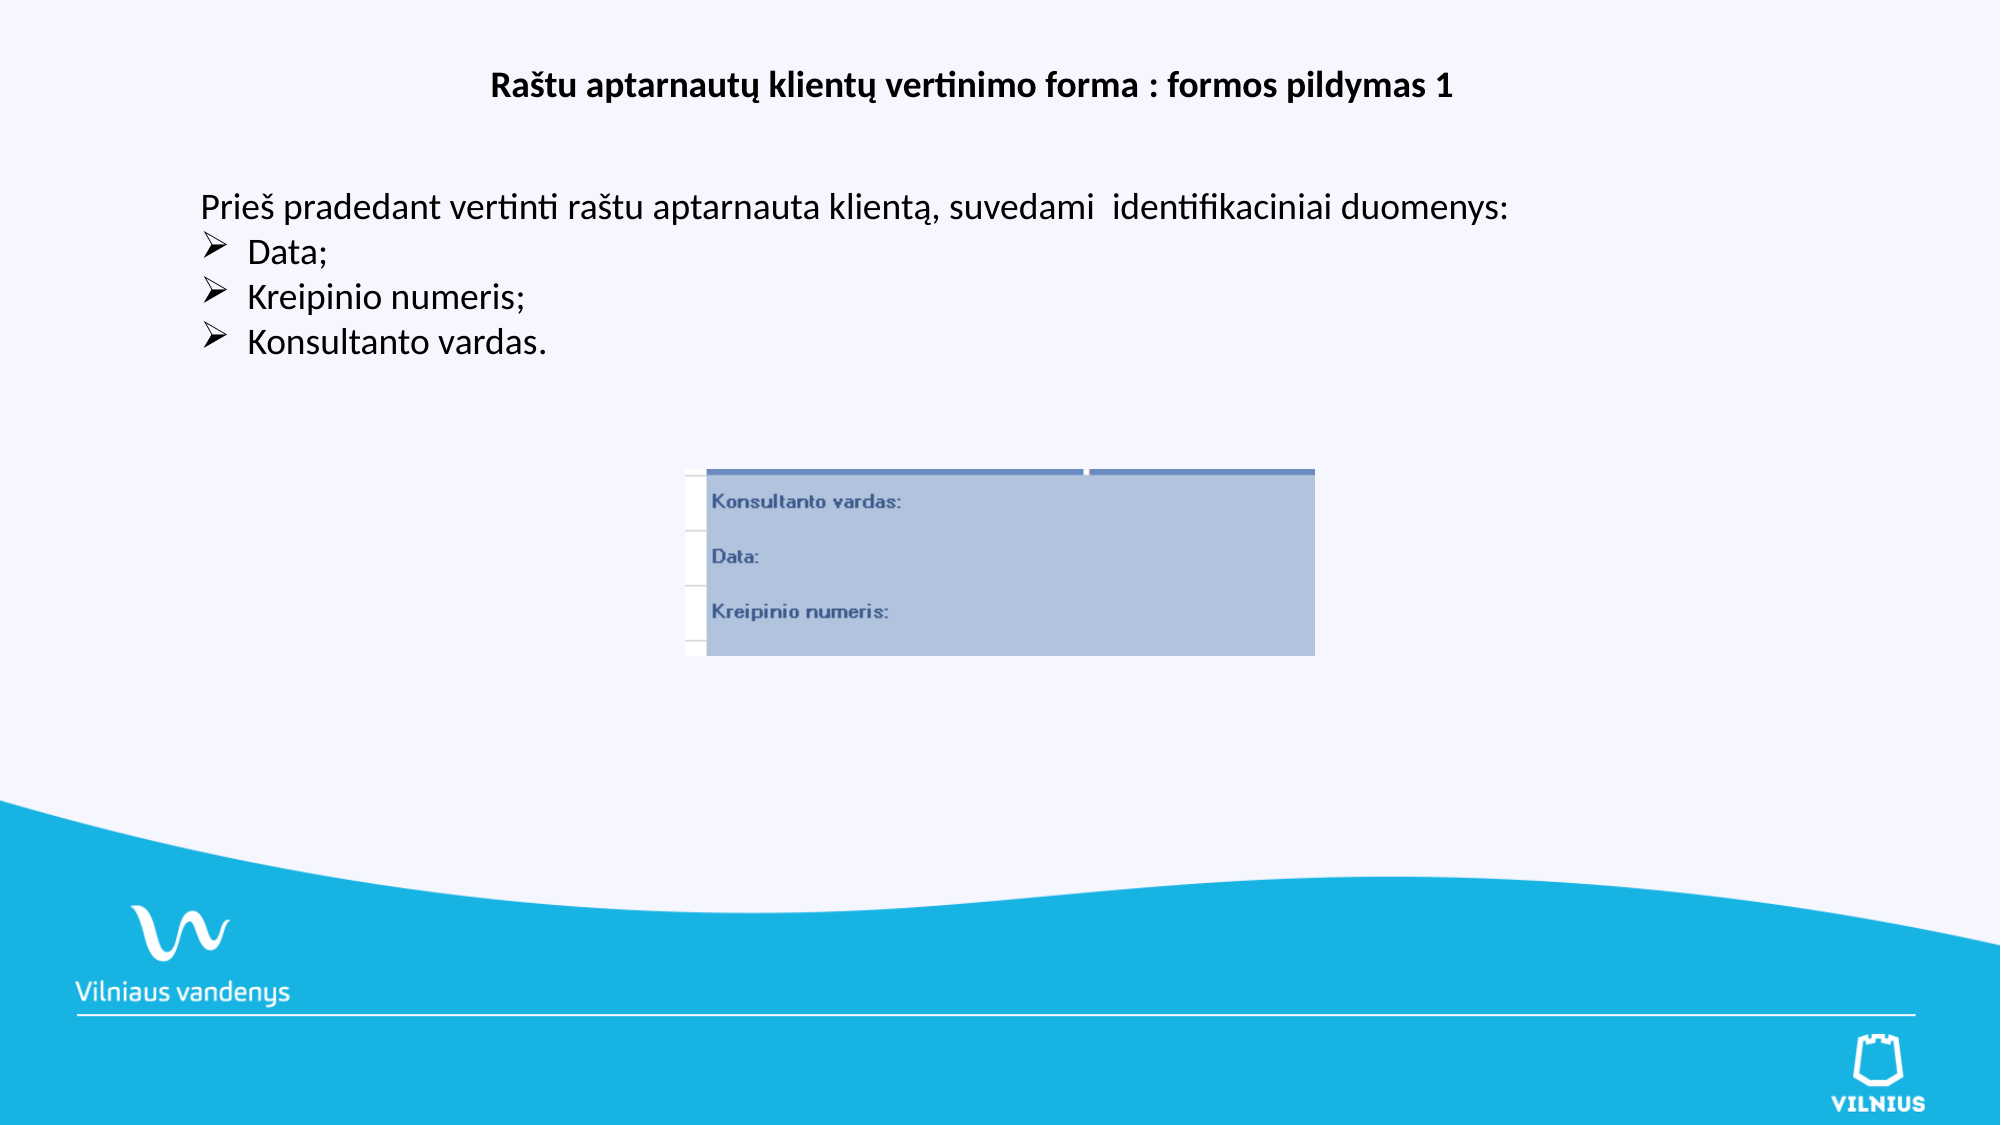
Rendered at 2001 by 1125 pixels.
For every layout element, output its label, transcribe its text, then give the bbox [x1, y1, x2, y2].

text_box Raštu aptarnautų klientų vertinimo forma : formos pildymas 1 [393, 52, 1551, 113]
text_box Prieš pradedant vertinti raštu aptarnauta klientą, suvedami identifikaciniai duomenys: Data; Kreipinio numeris; Konsultanto vardas. [185, 174, 1769, 370]
picture [0, 794, 2000, 1125]
picture [685, 469, 1315, 656]
